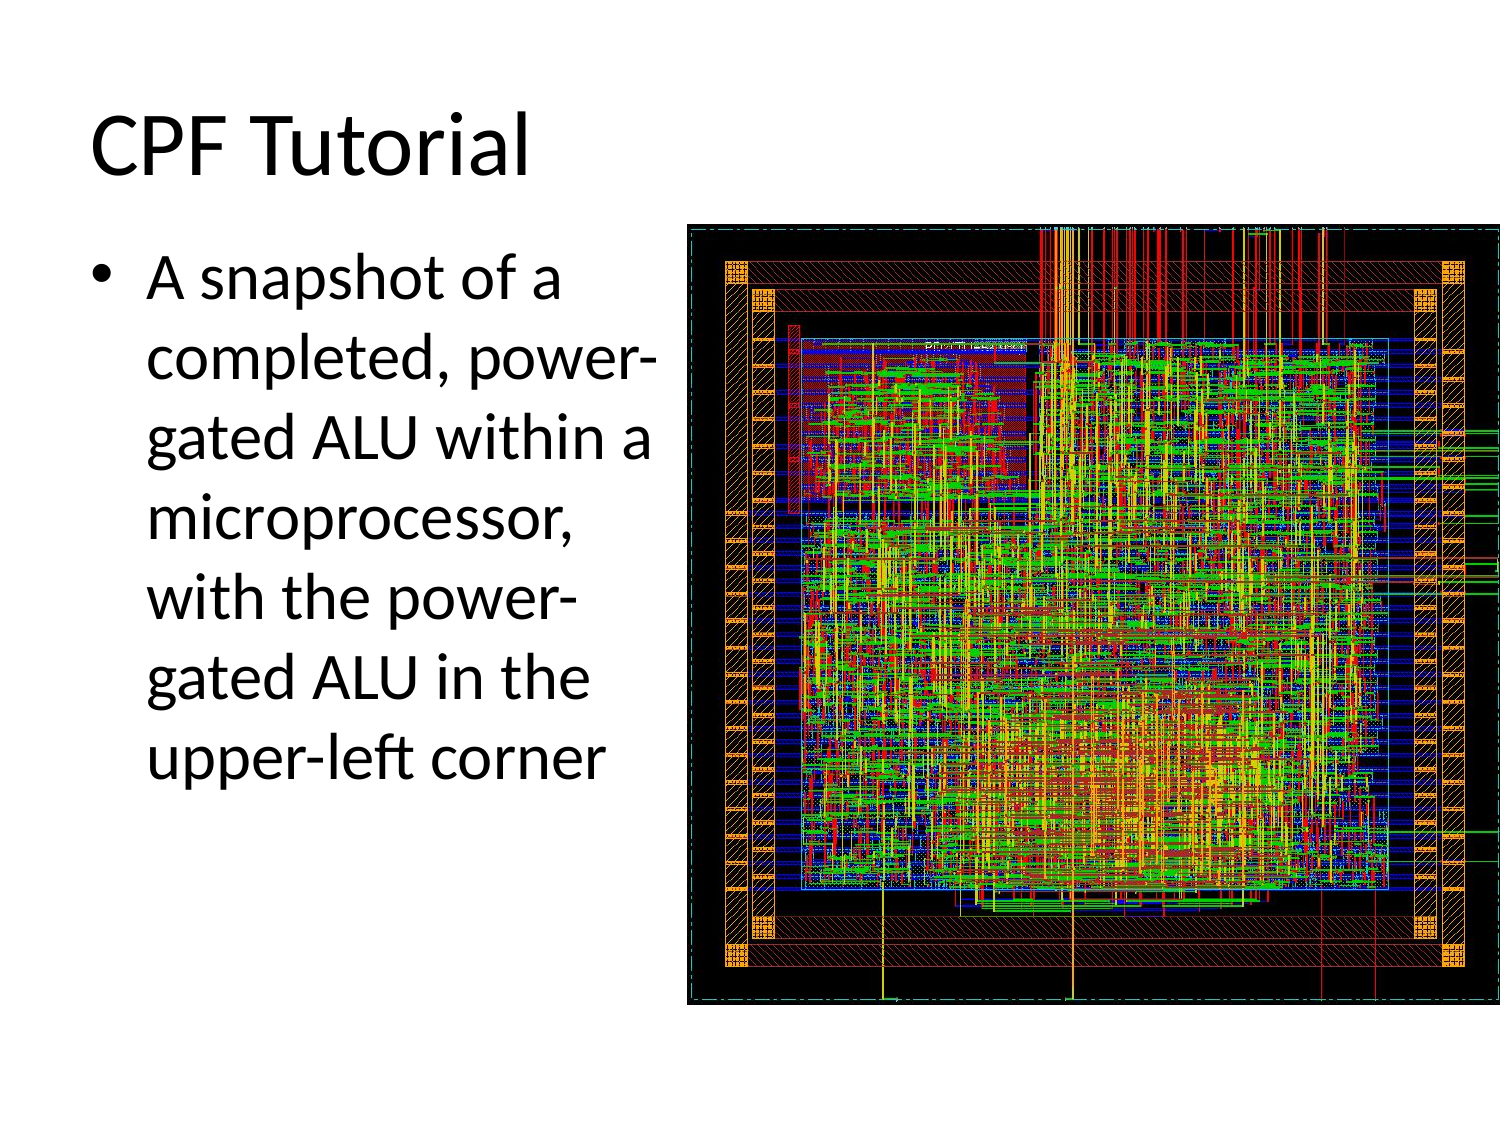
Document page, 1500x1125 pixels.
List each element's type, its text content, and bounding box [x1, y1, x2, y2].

text_box A snapshot of a completed, power-gated ALU within a microprocessor, with the power-gated ALU in the upper-left corner [74, 224, 686, 968]
title CPF Tutorial [75, 45, 1425, 224]
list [687, 224, 1500, 1005]
